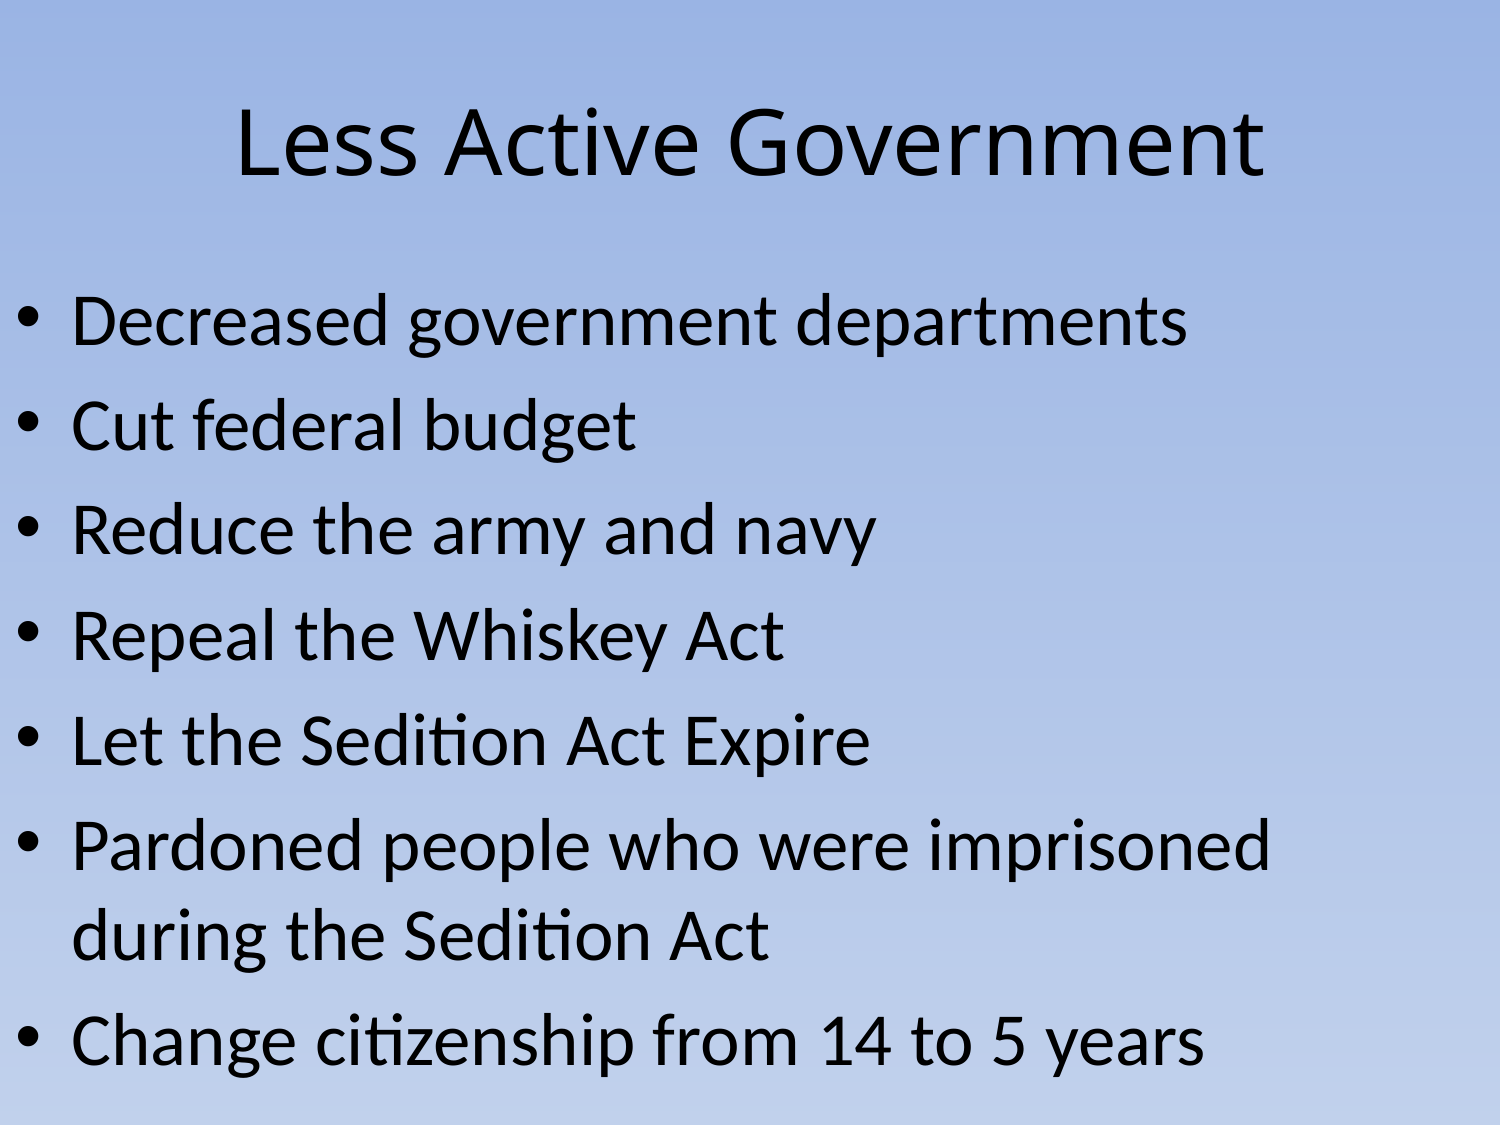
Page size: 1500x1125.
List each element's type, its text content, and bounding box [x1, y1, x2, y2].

list Decreased government departments Cut federal budget Reduce the army and navy Repeal the Whiskey Act Let the Sedition Act Expire Pardoned people who were imprisoned during the Sedition Act Change citizenship from 14 to 5 years [0, 262, 1463, 1088]
title Less Active Government [75, 45, 1425, 233]
